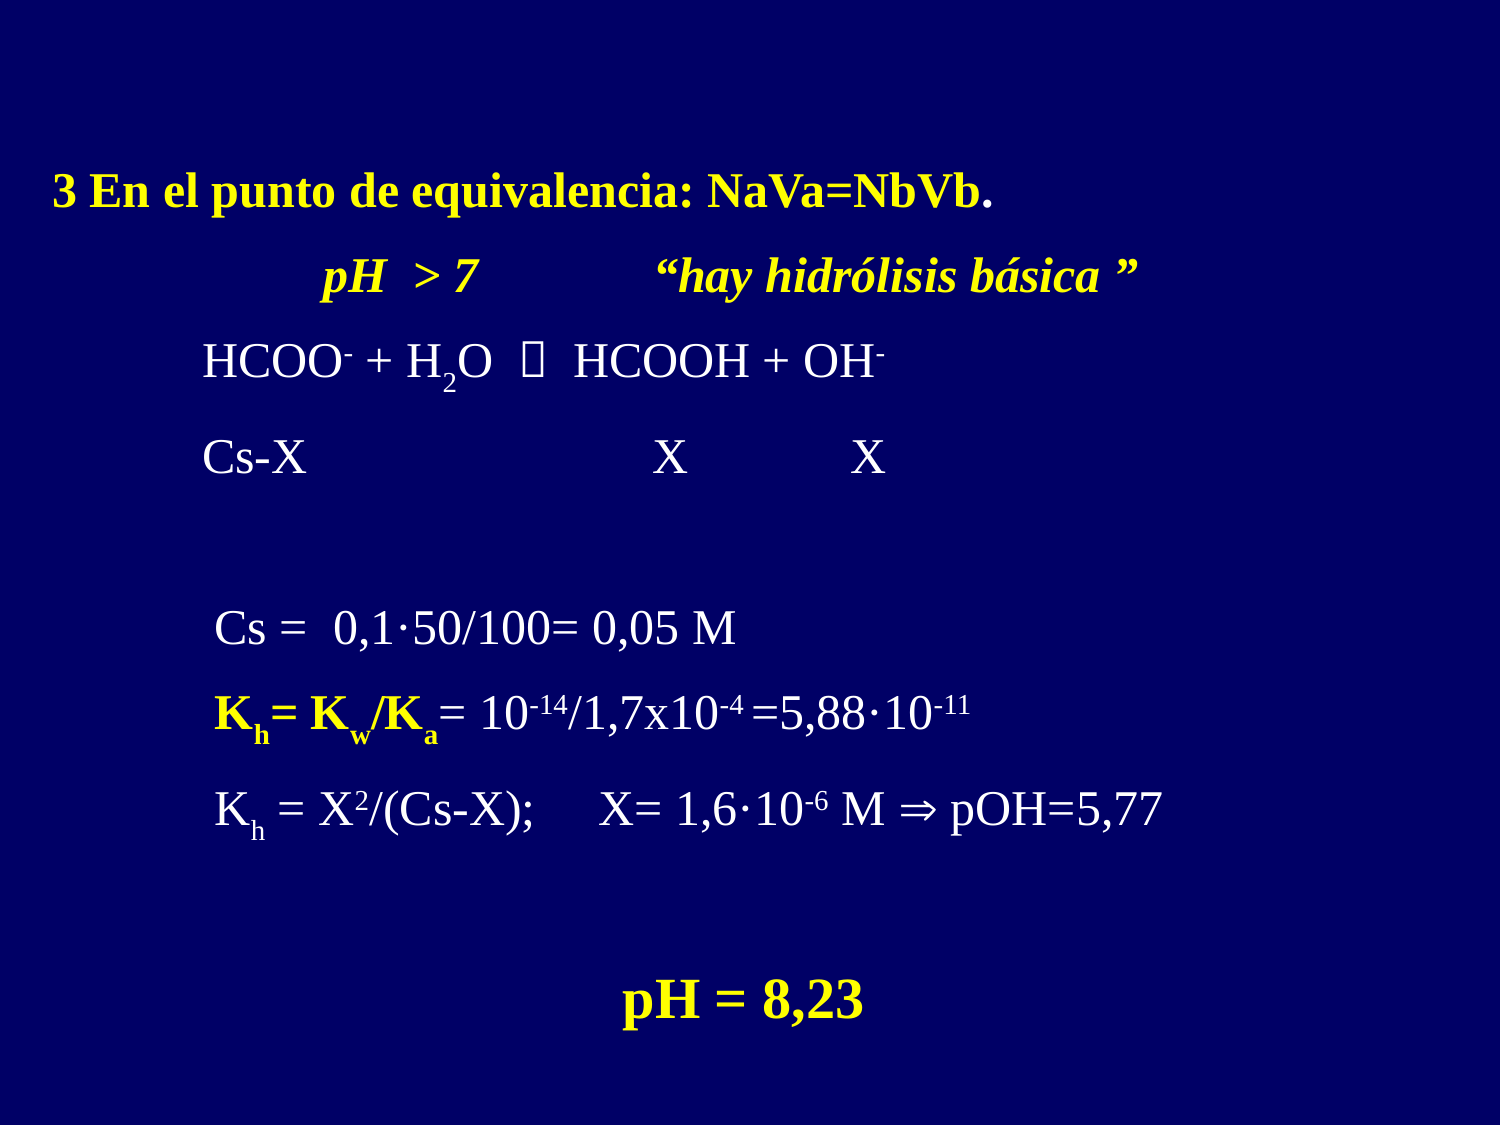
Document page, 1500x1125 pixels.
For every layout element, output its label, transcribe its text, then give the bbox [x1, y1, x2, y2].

text_box Cs = 0,1·50/100= 0,05 M Kh= Kw/Ka= 10-14/1,7x10-4 =5,88·10-11 Kh = X2/(Cs-X); X= 1,6·10-6 M  pOH=5,77 pH = 8,23 [50, 587, 1438, 1038]
text_box 3 En el punto de equivalencia: NaVa=NbVb. pH > 7 “hay hidrólisis básica ” HCOO- + H2O  HCOOH + OH- Cs-X X X [37, 149, 1425, 491]
